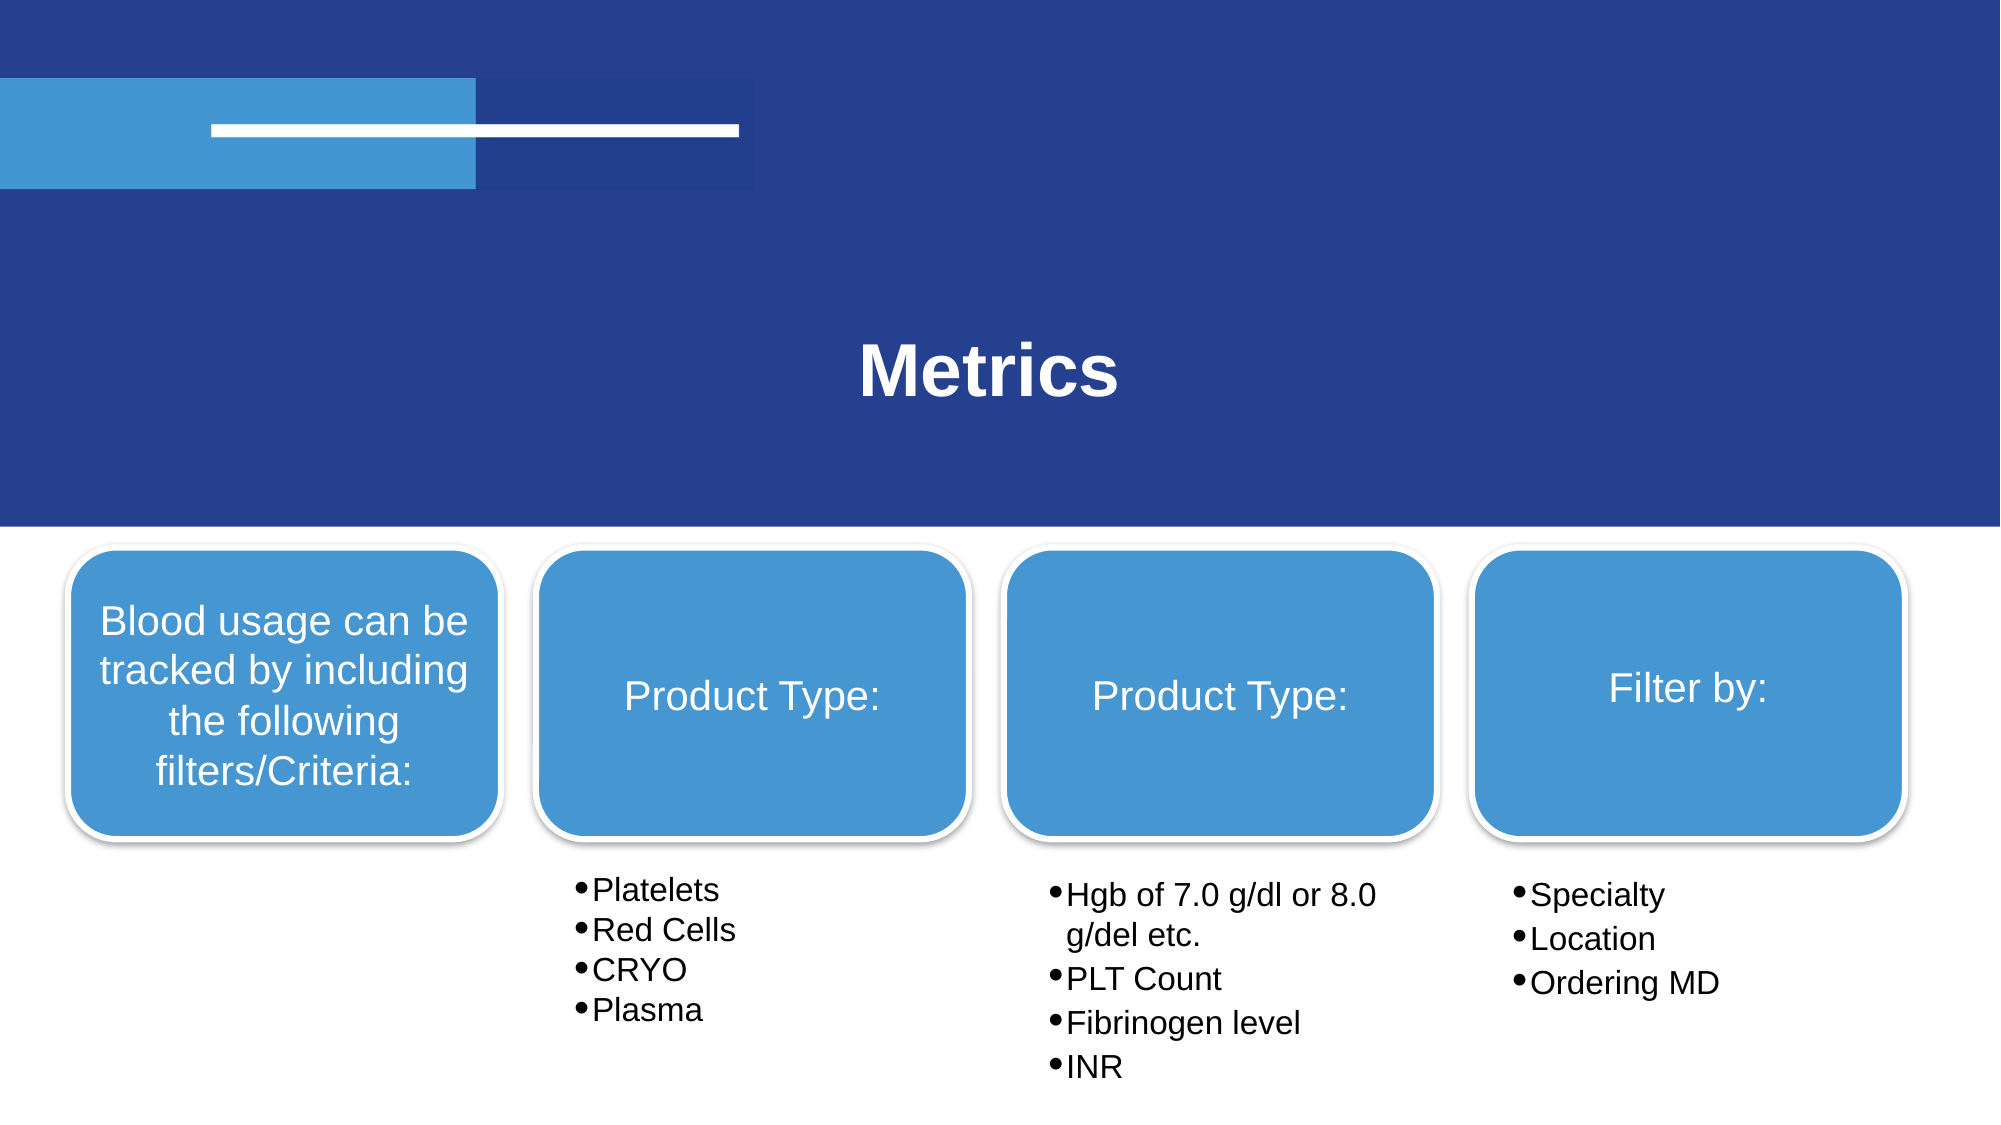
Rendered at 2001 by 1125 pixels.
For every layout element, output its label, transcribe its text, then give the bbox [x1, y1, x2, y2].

text_box Hgb of 7.0 g/dl or 8.0 g/del etc. PLT Count Fibrinogen level INR [1032, 865, 1421, 1125]
text_box Specialty Location Ordering MD [1496, 865, 1884, 1009]
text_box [535, 547, 970, 840]
title Metrics [137, 263, 1863, 481]
picture [0, 78, 754, 190]
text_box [1003, 547, 1438, 840]
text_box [67, 547, 502, 840]
text_box Platelets Red Cells CRYO Plasma [558, 865, 947, 1072]
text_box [1471, 547, 1906, 840]
